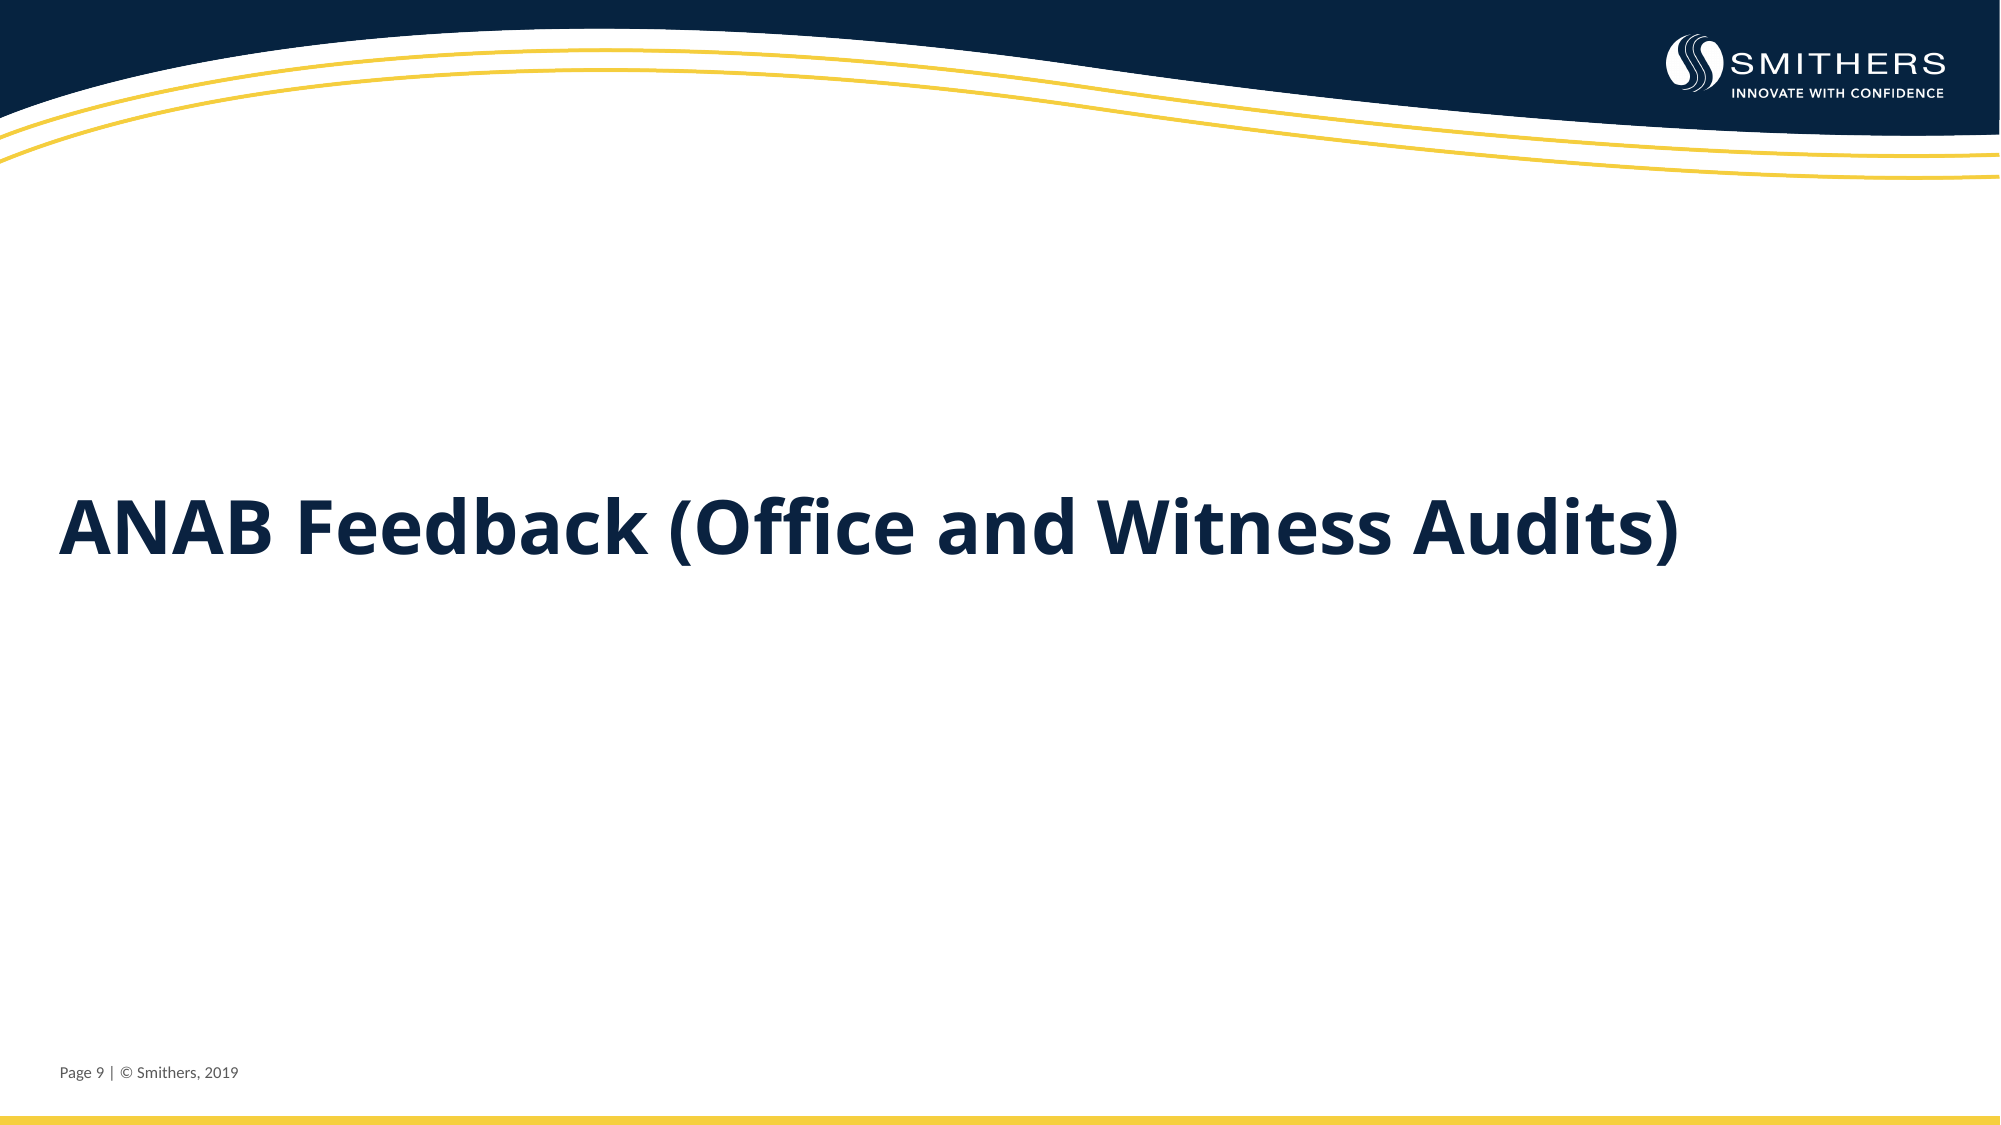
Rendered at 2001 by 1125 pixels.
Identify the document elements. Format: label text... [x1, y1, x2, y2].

slide_number Page 9 | © Smithers, 2019 [59, 1029, 371, 1083]
text_box ANAB Feedback (Office and Witness Audits) [59, 108, 1884, 953]
picture [0, 0, 2000, 194]
